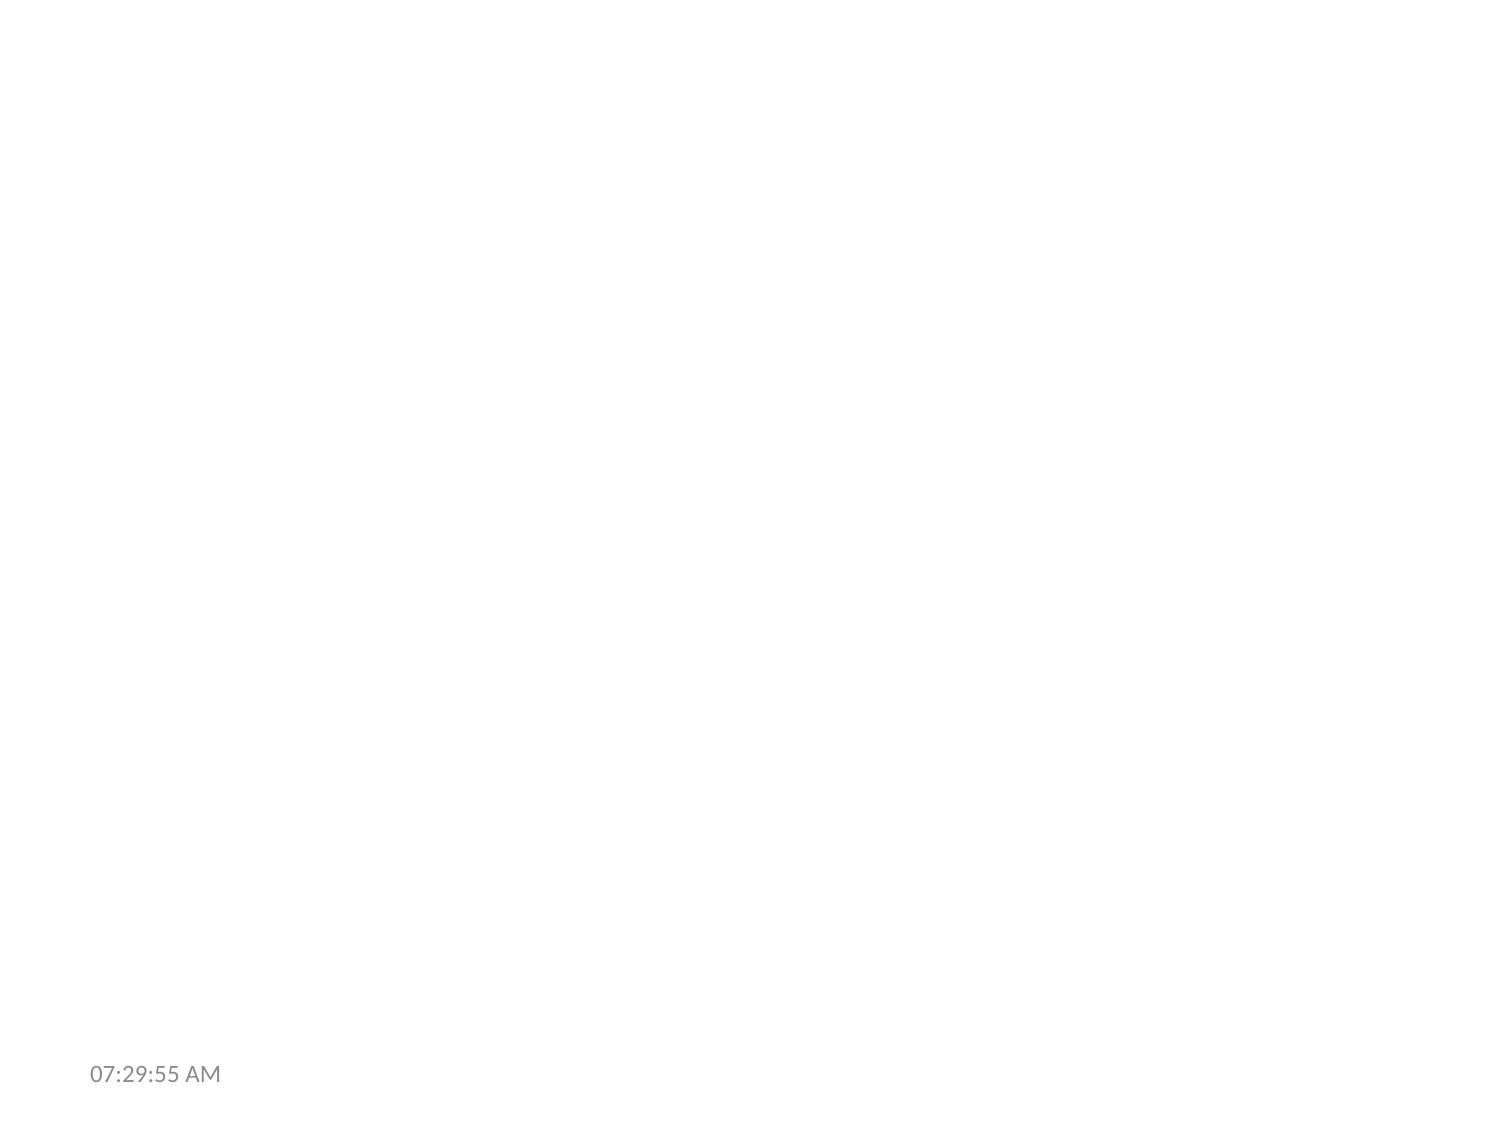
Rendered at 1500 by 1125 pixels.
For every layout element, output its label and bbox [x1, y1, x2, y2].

slide_number [75, 1042, 425, 1103]
